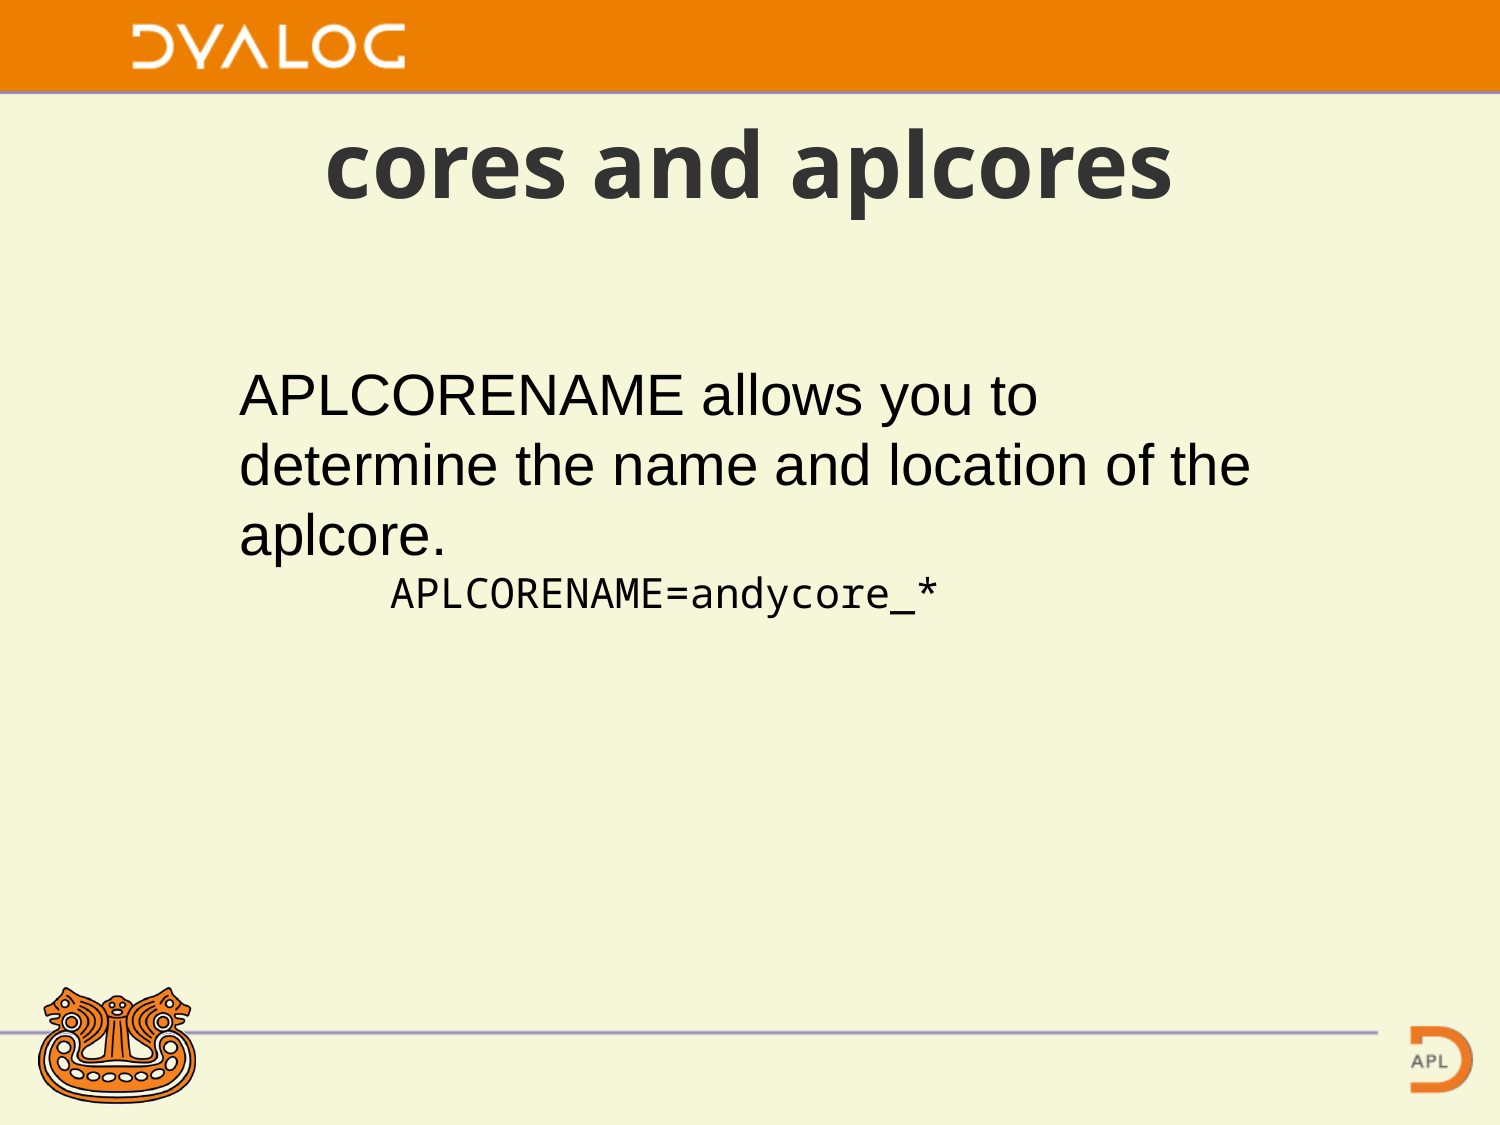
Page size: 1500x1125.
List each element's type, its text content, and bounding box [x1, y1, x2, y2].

title cores and aplcores [112, 99, 1388, 288]
subtitle APLCORENAME allows you to determine the name and location of the aplcore. APLCORENAME=andycore_* [225, 349, 1275, 925]
picture [0, 0, 1500, 1125]
